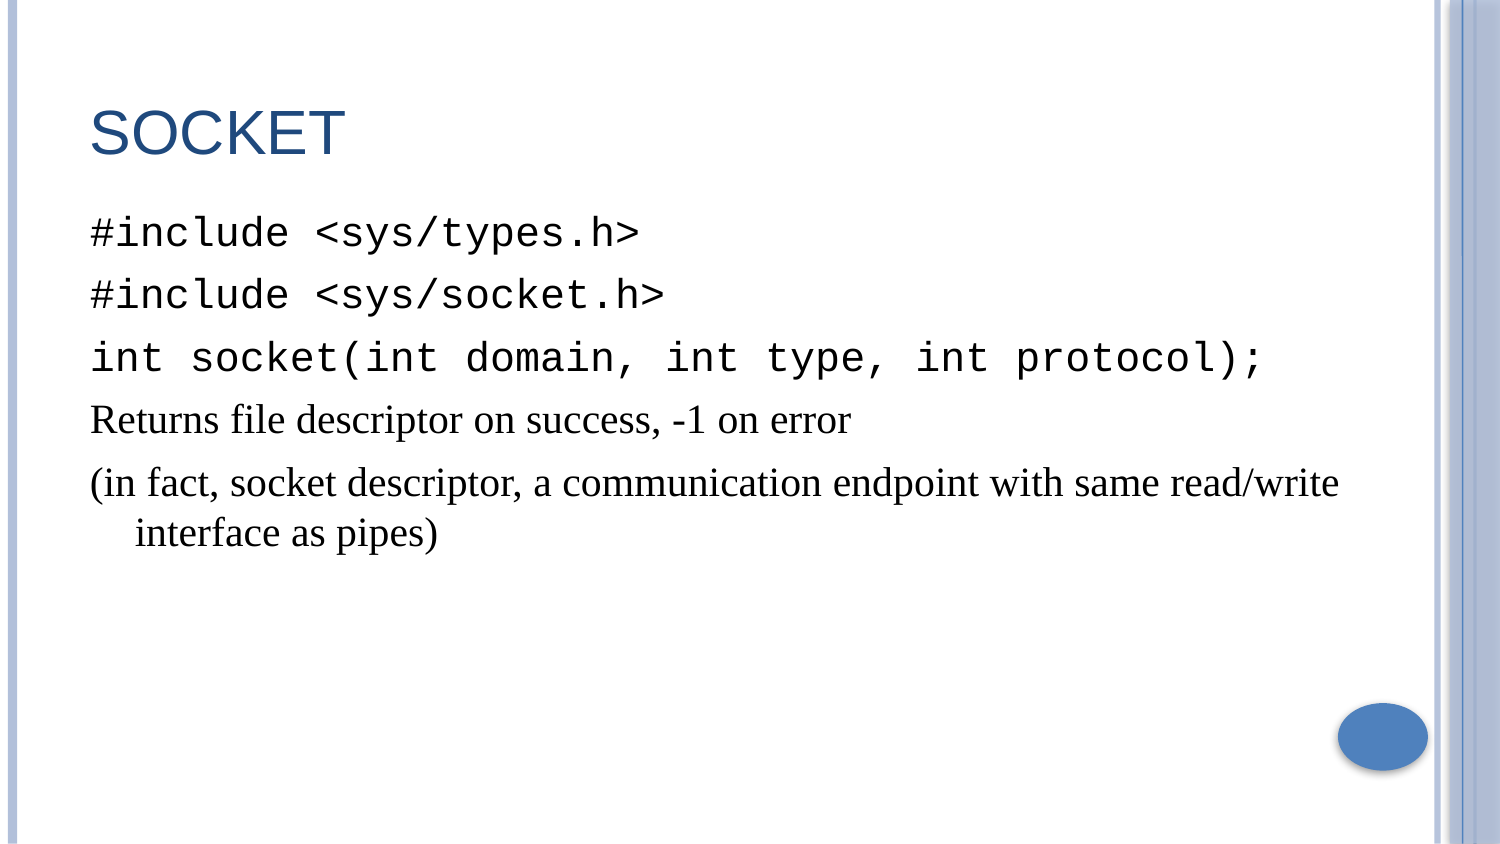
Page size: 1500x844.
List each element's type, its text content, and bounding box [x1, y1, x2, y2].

title Socket [75, 33, 1300, 175]
list #include <sys/types.h> #include <sys/socket.h> int socket(int domain, int type, int protocol); Returns file descriptor on success, -1 on error (in fact, socket descriptor, a communication endpoint with same read/write interface as pipes) [75, 196, 1425, 797]
